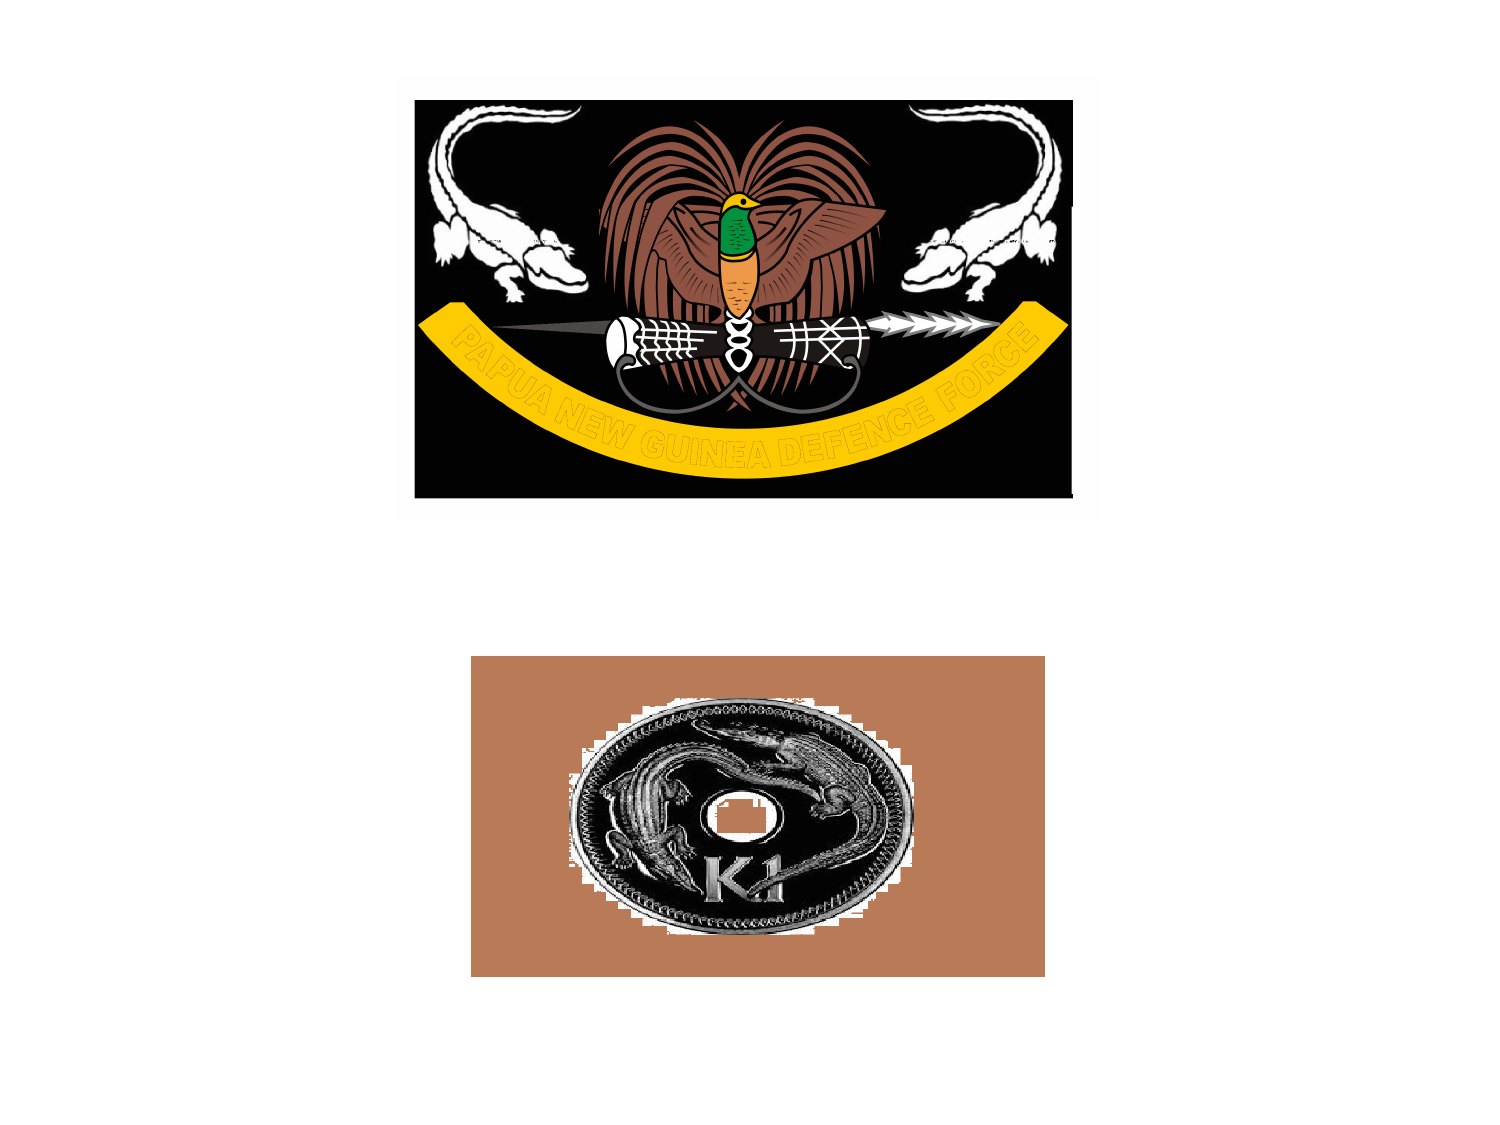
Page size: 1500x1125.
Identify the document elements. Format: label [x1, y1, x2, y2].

picture [471, 655, 1045, 977]
picture [397, 77, 1100, 519]
